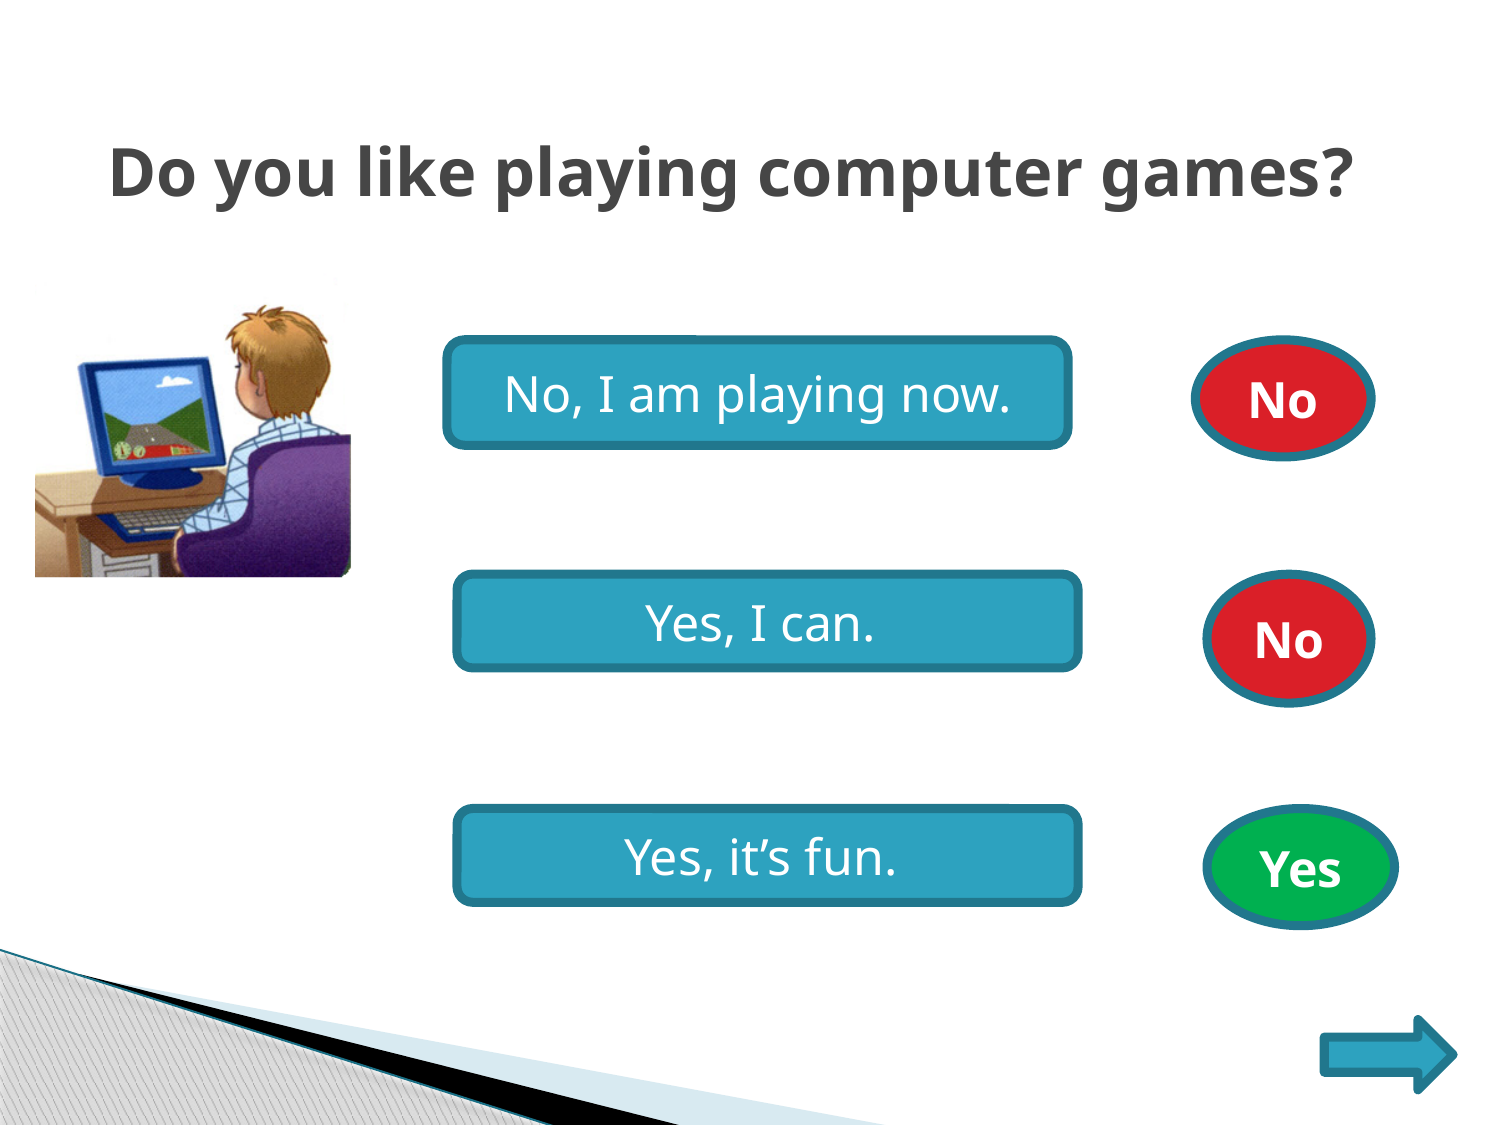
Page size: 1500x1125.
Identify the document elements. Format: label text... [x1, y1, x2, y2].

text_box [1319, 1015, 1458, 1095]
text_box No [1202, 569, 1376, 708]
text_box No [1190, 335, 1376, 462]
picture [34, 269, 356, 587]
text_box Yes, I can. [452, 569, 1083, 673]
title Do you like playing computer games? [23, 70, 1465, 270]
text_box No, I am playing now. [442, 335, 1073, 450]
text_box Yes, it’s fun. [452, 803, 1083, 907]
text_box Yes [1202, 804, 1400, 931]
